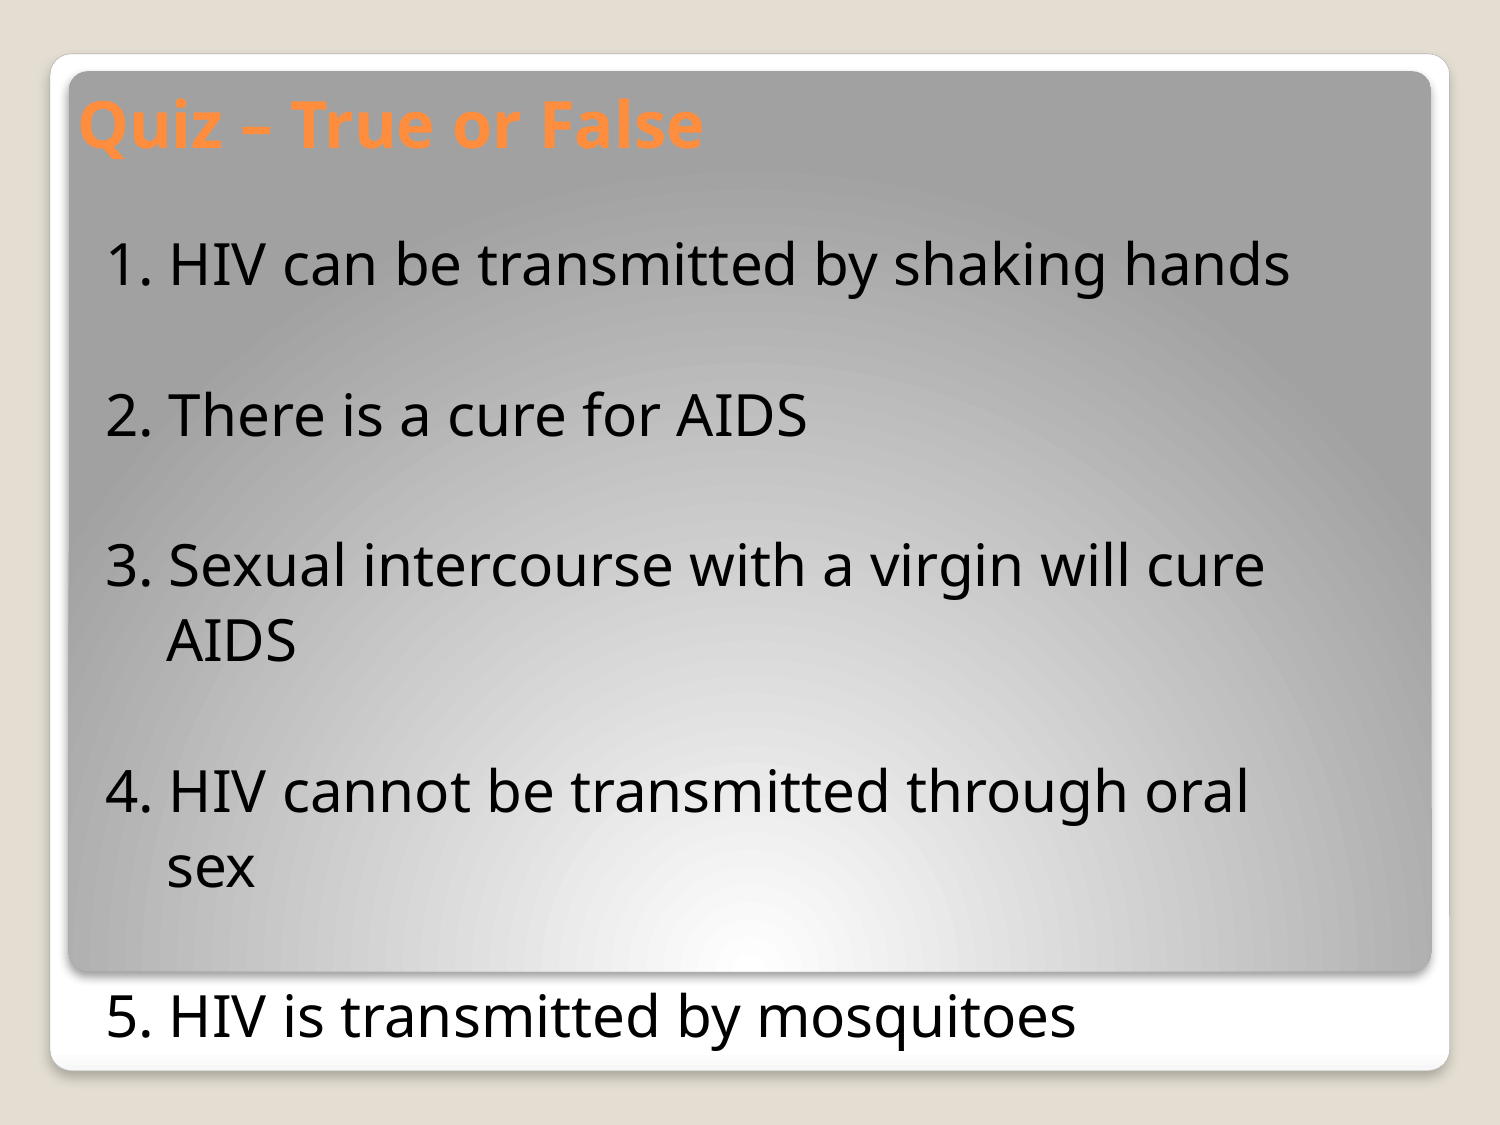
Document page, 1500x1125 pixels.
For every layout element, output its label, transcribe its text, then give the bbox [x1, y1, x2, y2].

title Quiz – True or False [62, 75, 1405, 248]
list 1. HIV can be transmitted by shaking hands 2. There is a cure for AIDS 3. Sexual intercourse with a virgin will cure AIDS 4. HIV cannot be transmitted through oral sex 5. HIV is transmitted by mosquitoes [74, 212, 1418, 1125]
